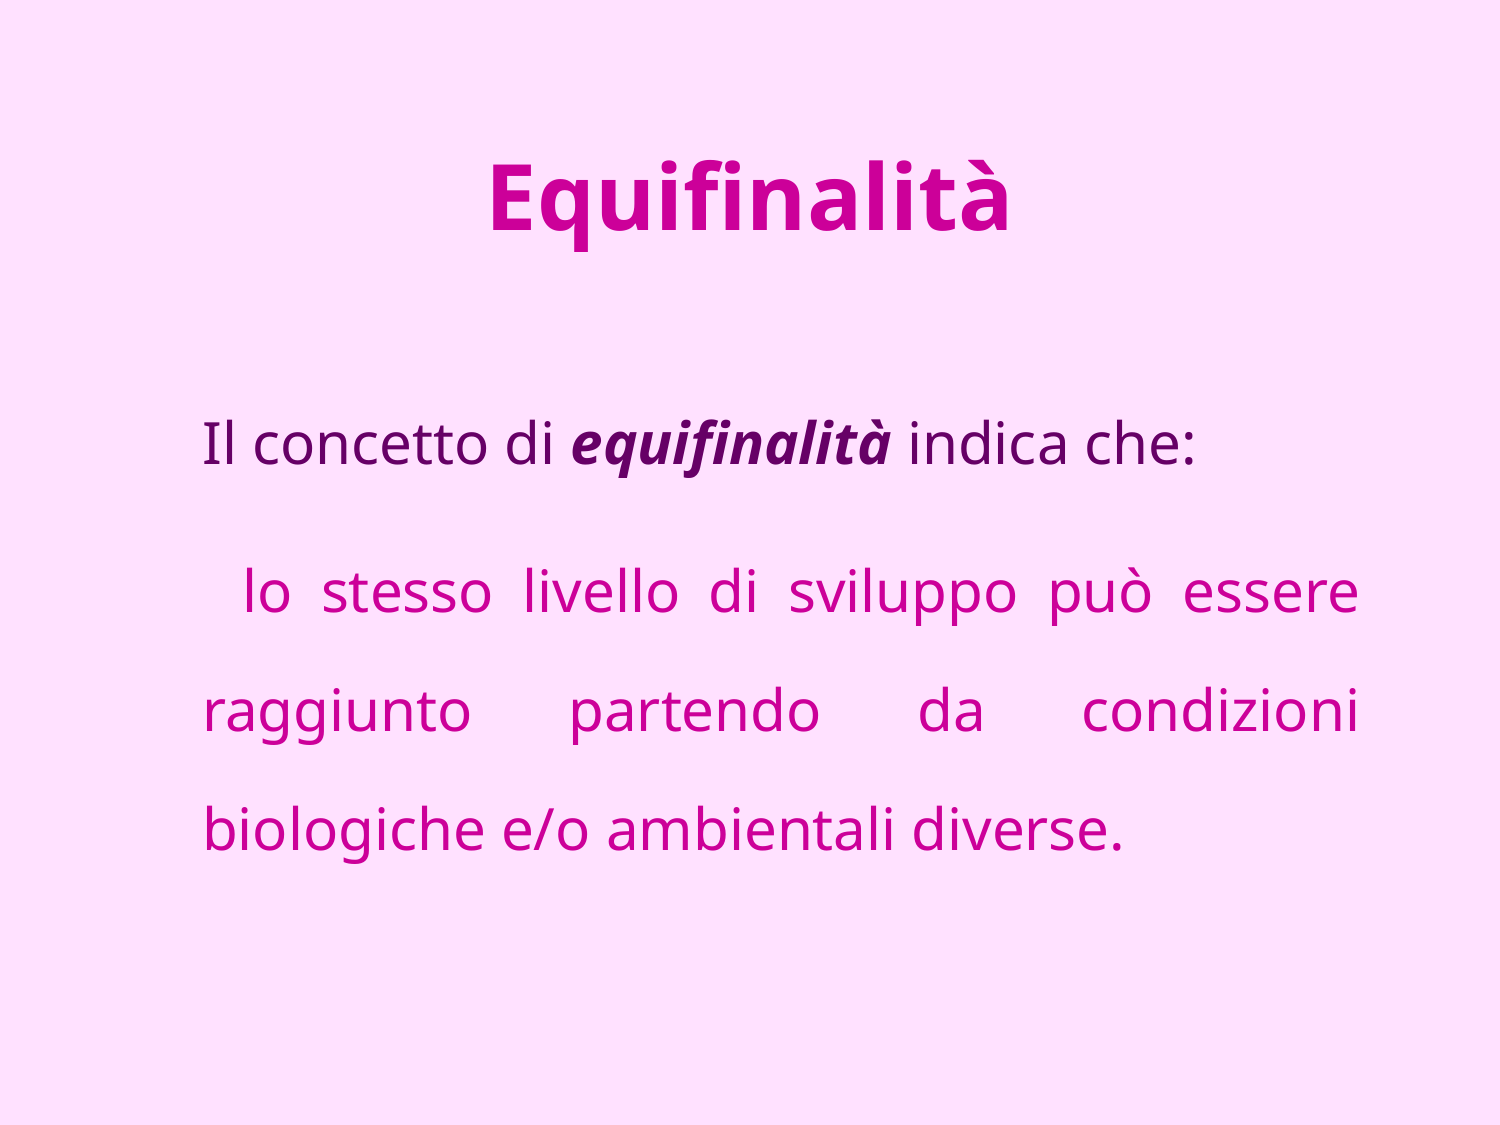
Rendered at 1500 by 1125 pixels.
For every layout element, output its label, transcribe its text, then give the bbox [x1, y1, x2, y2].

text_box Il concetto di equifinalità indica che: lo stesso livello di sviluppo può essere raggiunto partendo da condizioni biologiche e/o ambientali diverse. [112, 349, 1375, 1018]
title Equifinalità [112, 99, 1388, 288]
